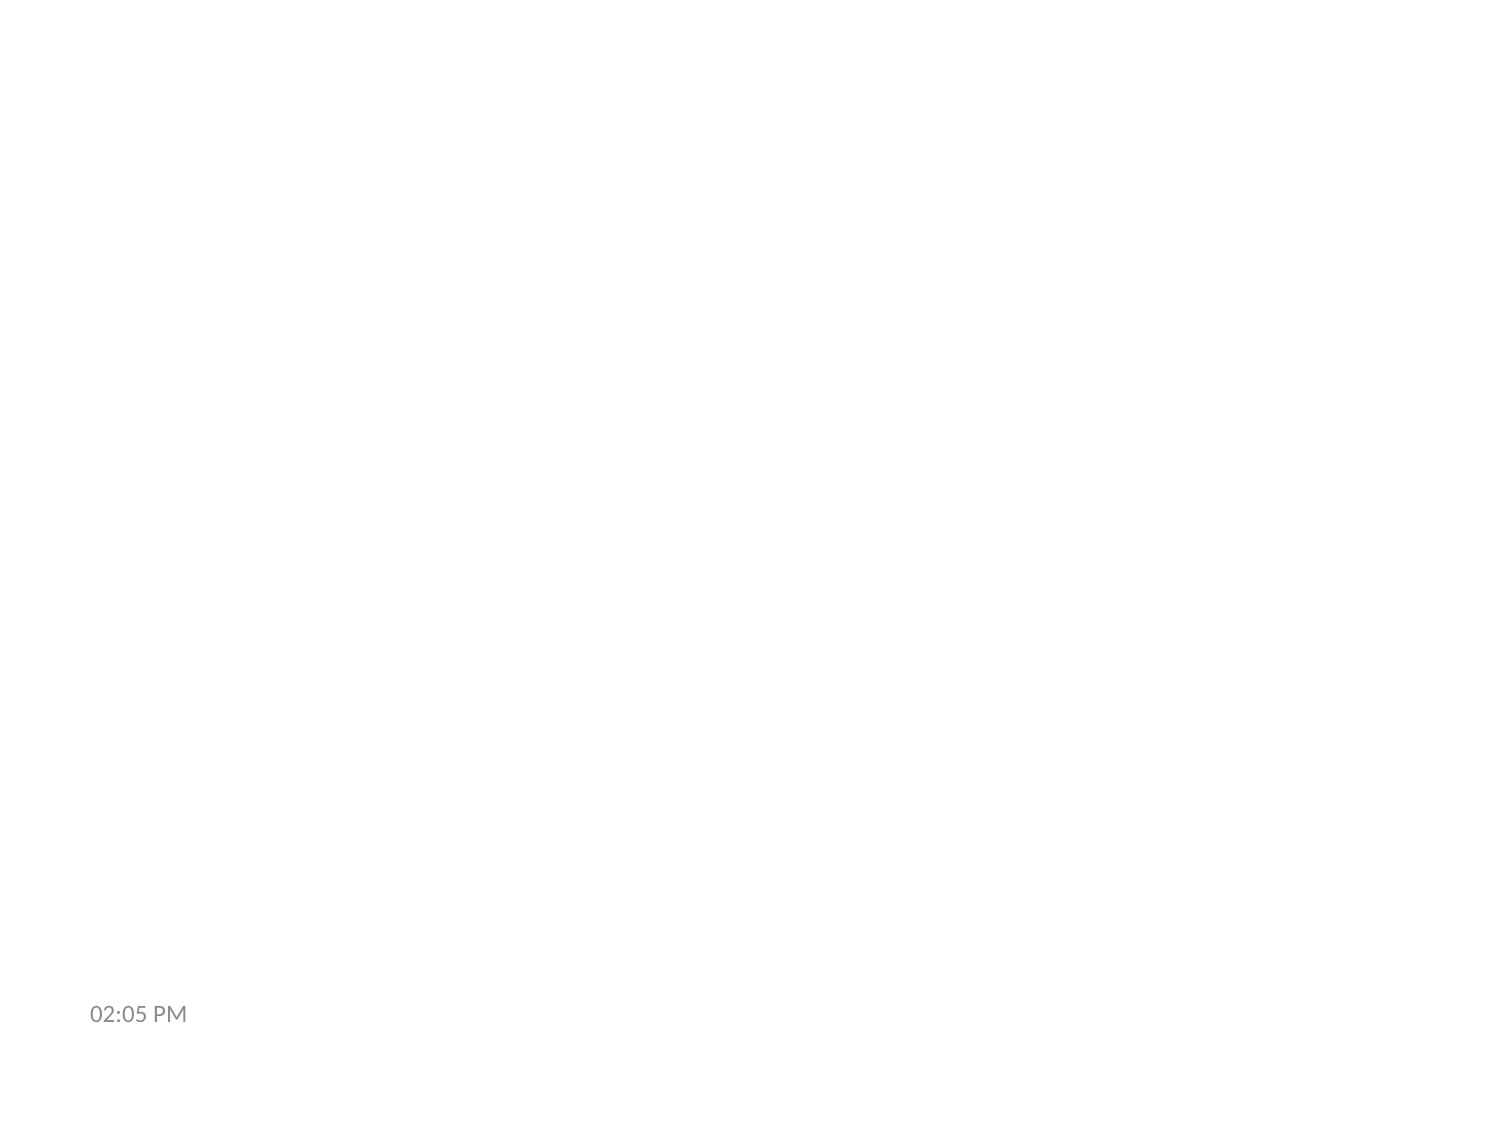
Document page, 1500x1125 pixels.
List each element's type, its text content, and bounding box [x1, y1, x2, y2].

text_box 3:35 PM [75, 982, 425, 1043]
